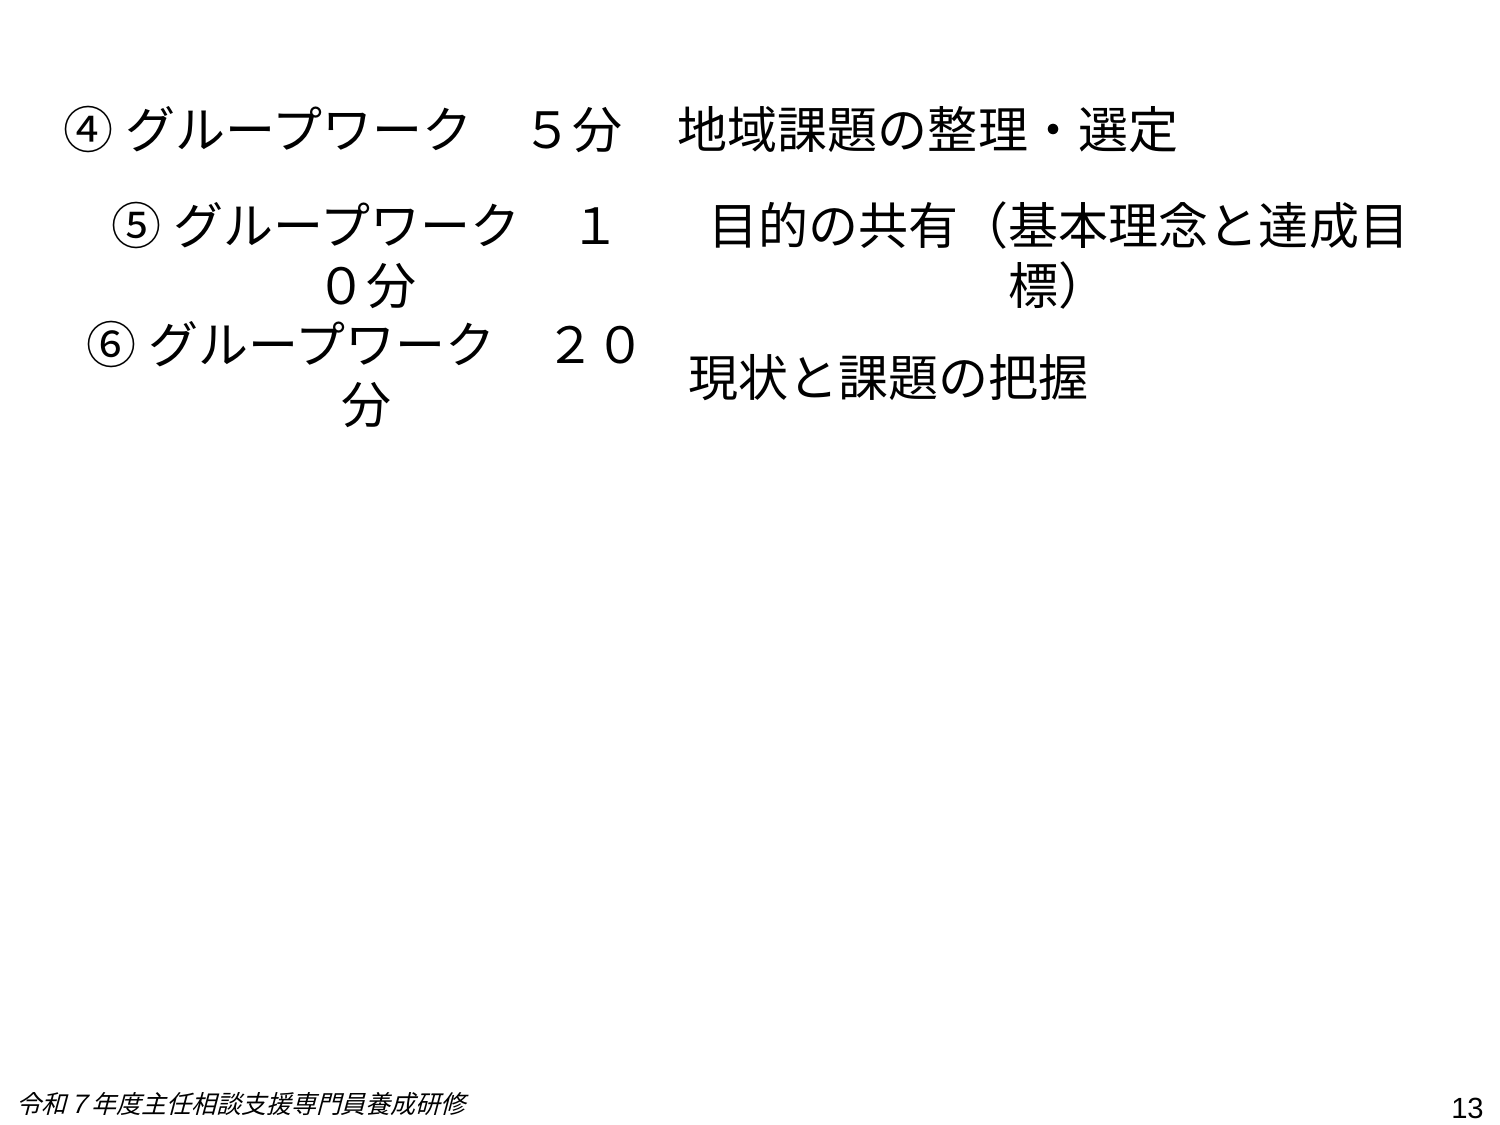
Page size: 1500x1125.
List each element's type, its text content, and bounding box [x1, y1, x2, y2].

text_box ⑤グループワーク １０分 [75, 160, 657, 326]
text_box 現状と課題の把握 [633, 332, 1144, 421]
slide_number 13 [1148, 1081, 1499, 1125]
title ④グループワーク ５分 [29, 34, 643, 223]
text_box ⑥グループワーク ２０分 [58, 326, 674, 421]
footer 令和７年度主任相談支援専門員養成研修 [1, 1080, 547, 1125]
text_box 目的の共有（基本理念と達成目標） [657, 160, 1461, 349]
text_box 地域課題の整理・選定 [643, 34, 1213, 160]
